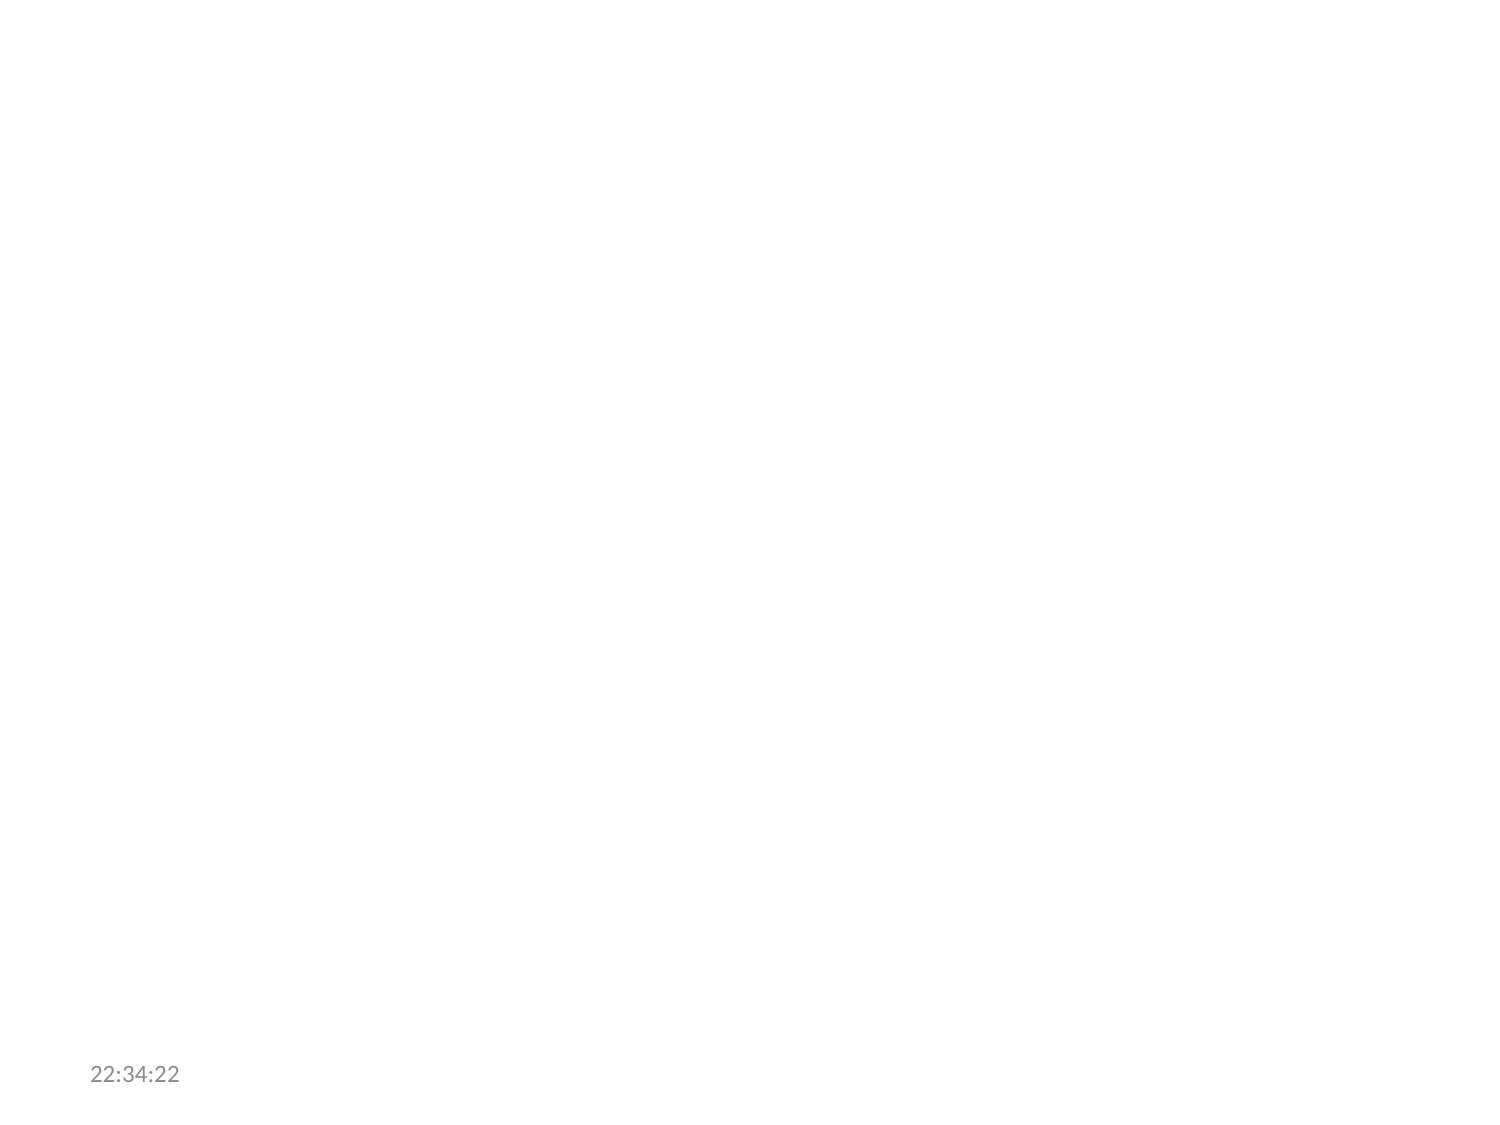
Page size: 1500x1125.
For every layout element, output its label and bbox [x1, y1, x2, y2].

slide_number [75, 1042, 425, 1103]
